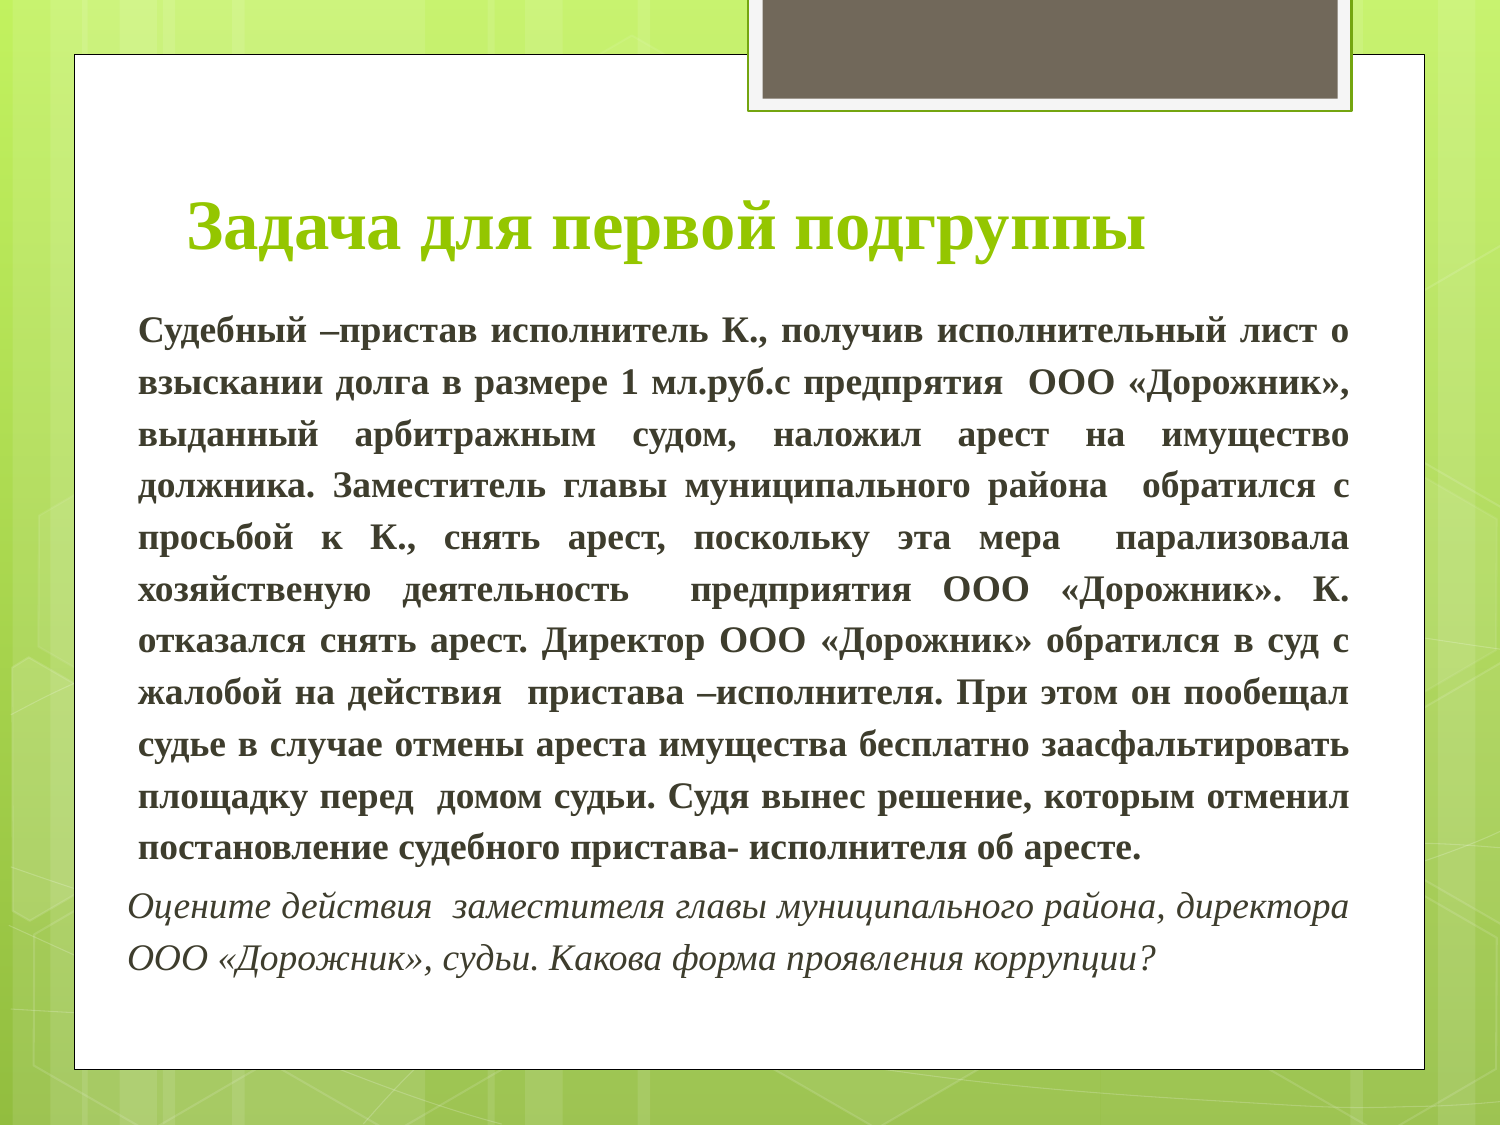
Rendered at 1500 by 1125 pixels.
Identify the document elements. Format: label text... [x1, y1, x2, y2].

title Задача для первой подгруппы [171, 168, 1324, 290]
list Судебный –пристав исполнитель К., получив исполнительный лист о взыскании долга в размере 1 мл.руб.с предпрятия ООО «Дорожник», выданный арбитражным судом, наложил арест на имущество должника. Заместитель главы муниципального района обратился с просьбой к К., снять арест, поскольку эта мера парализовала хозяйственую деятельность предприятия ООО «Дорожник». К. отказался снять арест. Директор ООО «Дорожник» обратился в суд с жалобой на действия пристава –исполнителя. При этом он пообещал судье в случае отмены ареста имущества бесплатно заасфальтировать площадку перед домом судьи. Судя вынес решение, которым отменил постановление судебного пристава- исполнителя об аресте. Оцените действия заместителя главы муниципального района, директора ООО «Дорожник», судьи. Какова форма проявления коррупции? [112, 290, 1366, 1012]
